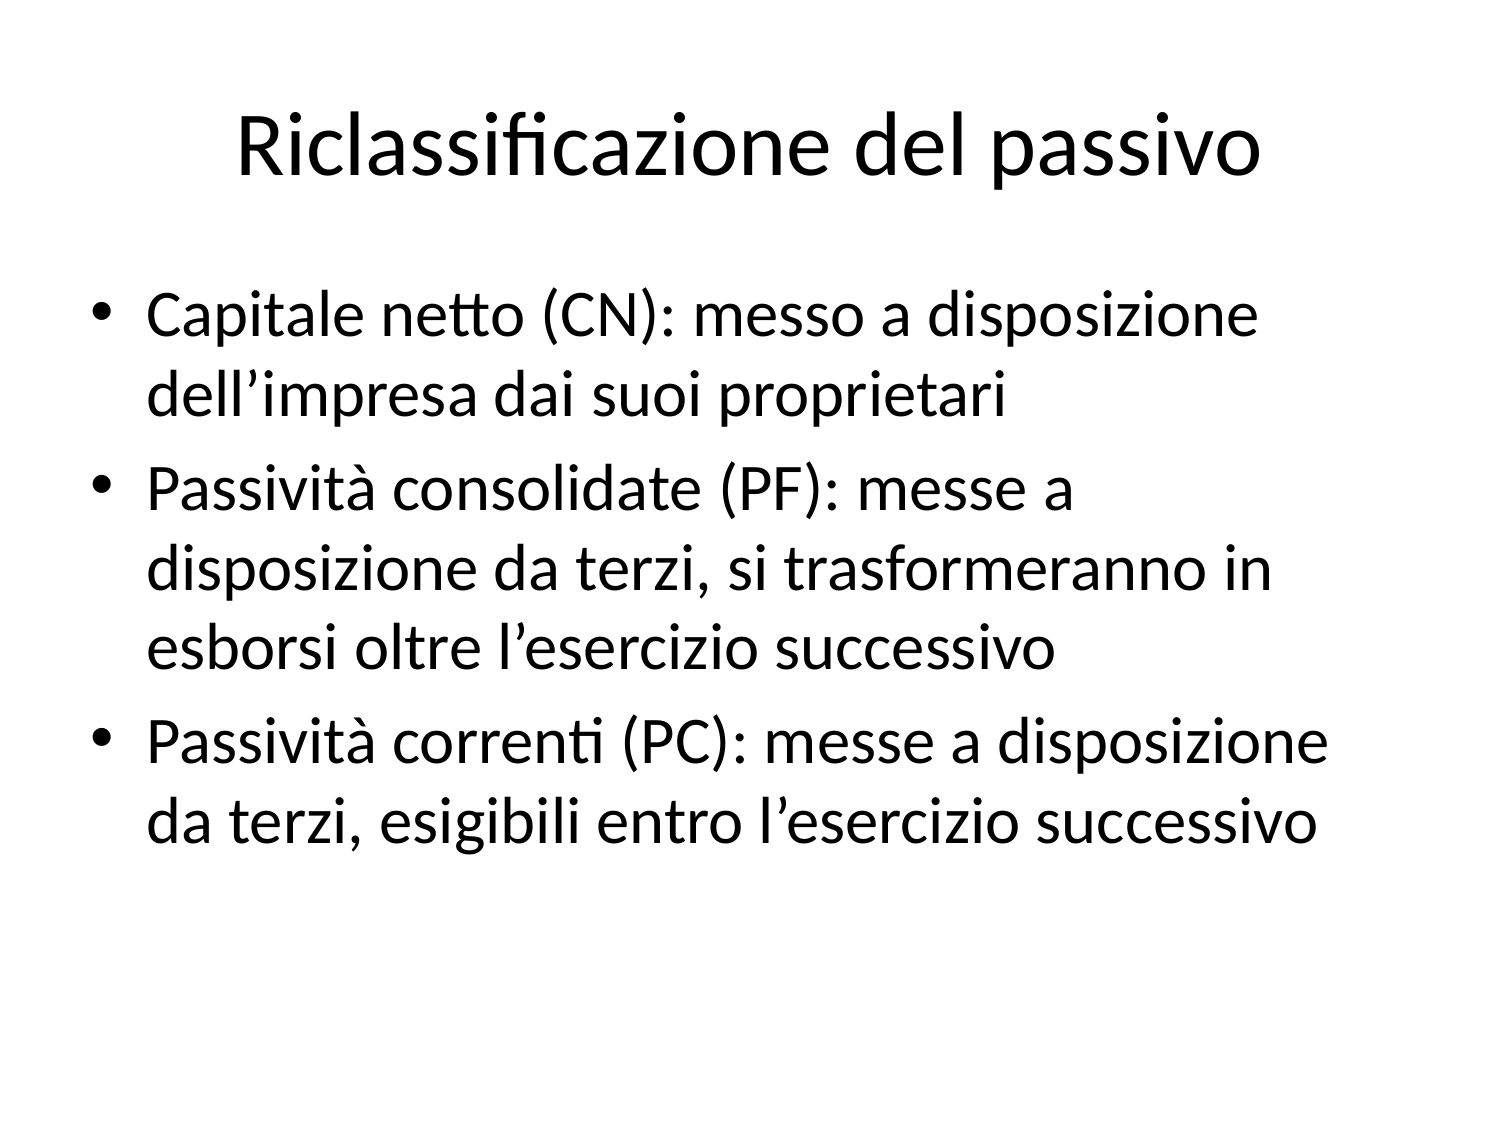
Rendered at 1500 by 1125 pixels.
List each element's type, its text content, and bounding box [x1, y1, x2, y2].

list Capitale netto (CN): messo a disposizione dell’impresa dai suoi proprietari Passività consolidate (PF): messe a disposizione da terzi, si trasformeranno in esborsi oltre l’esercizio successivo Passività correnti (PC): messe a disposizione da terzi, esigibili entro l’esercizio successivo [75, 262, 1425, 1005]
title Riclassificazione del passivo [75, 45, 1425, 233]
